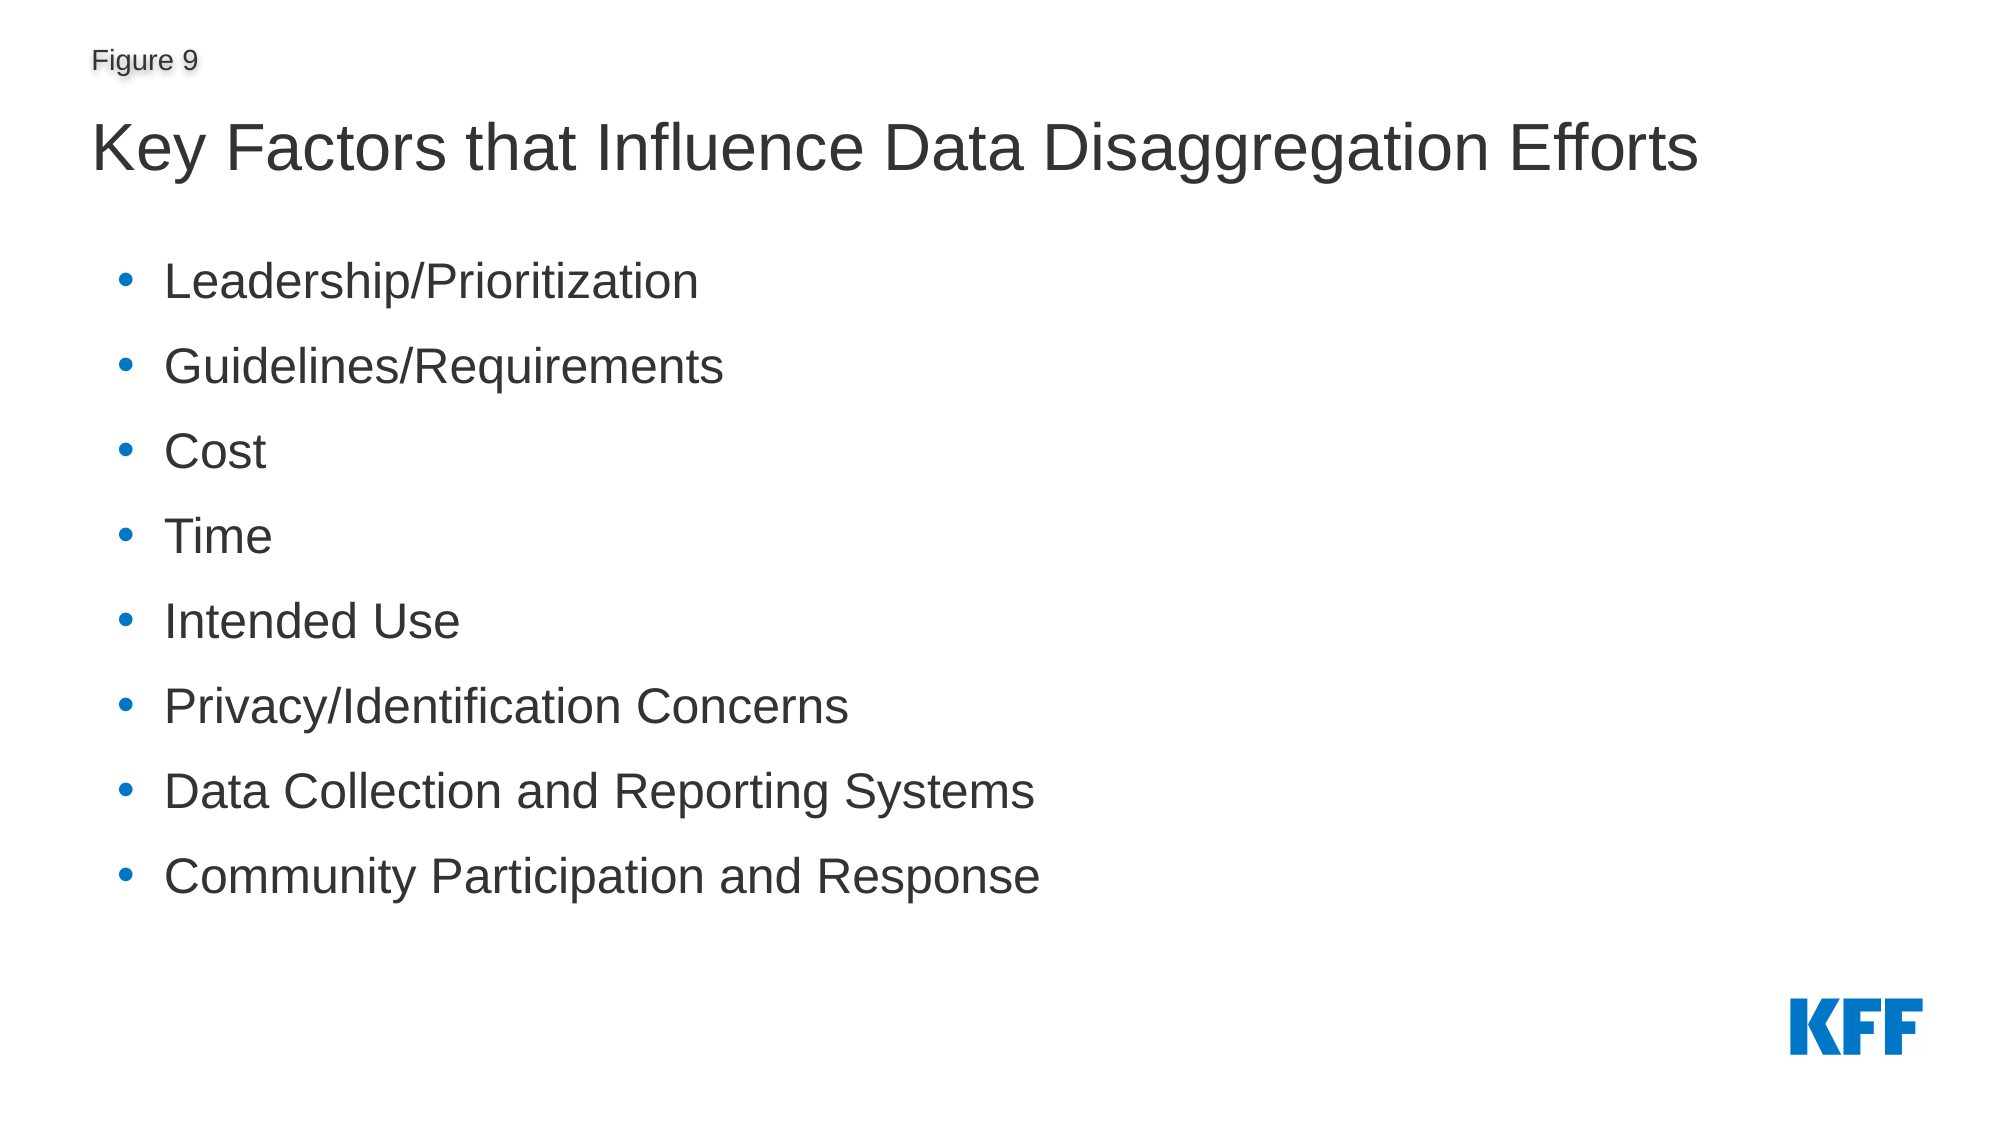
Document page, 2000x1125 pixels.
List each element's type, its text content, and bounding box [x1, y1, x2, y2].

picture [1788, 996, 1925, 1057]
list Leadership/Prioritization Guidelines/Requirements Cost Time Intended Use Privacy/Identification Concerns Data Collection and Reporting Systems Community Participation and Response [76, 241, 1925, 902]
title Key Factors that Influence Data Disaggregation Efforts [76, 96, 1925, 238]
